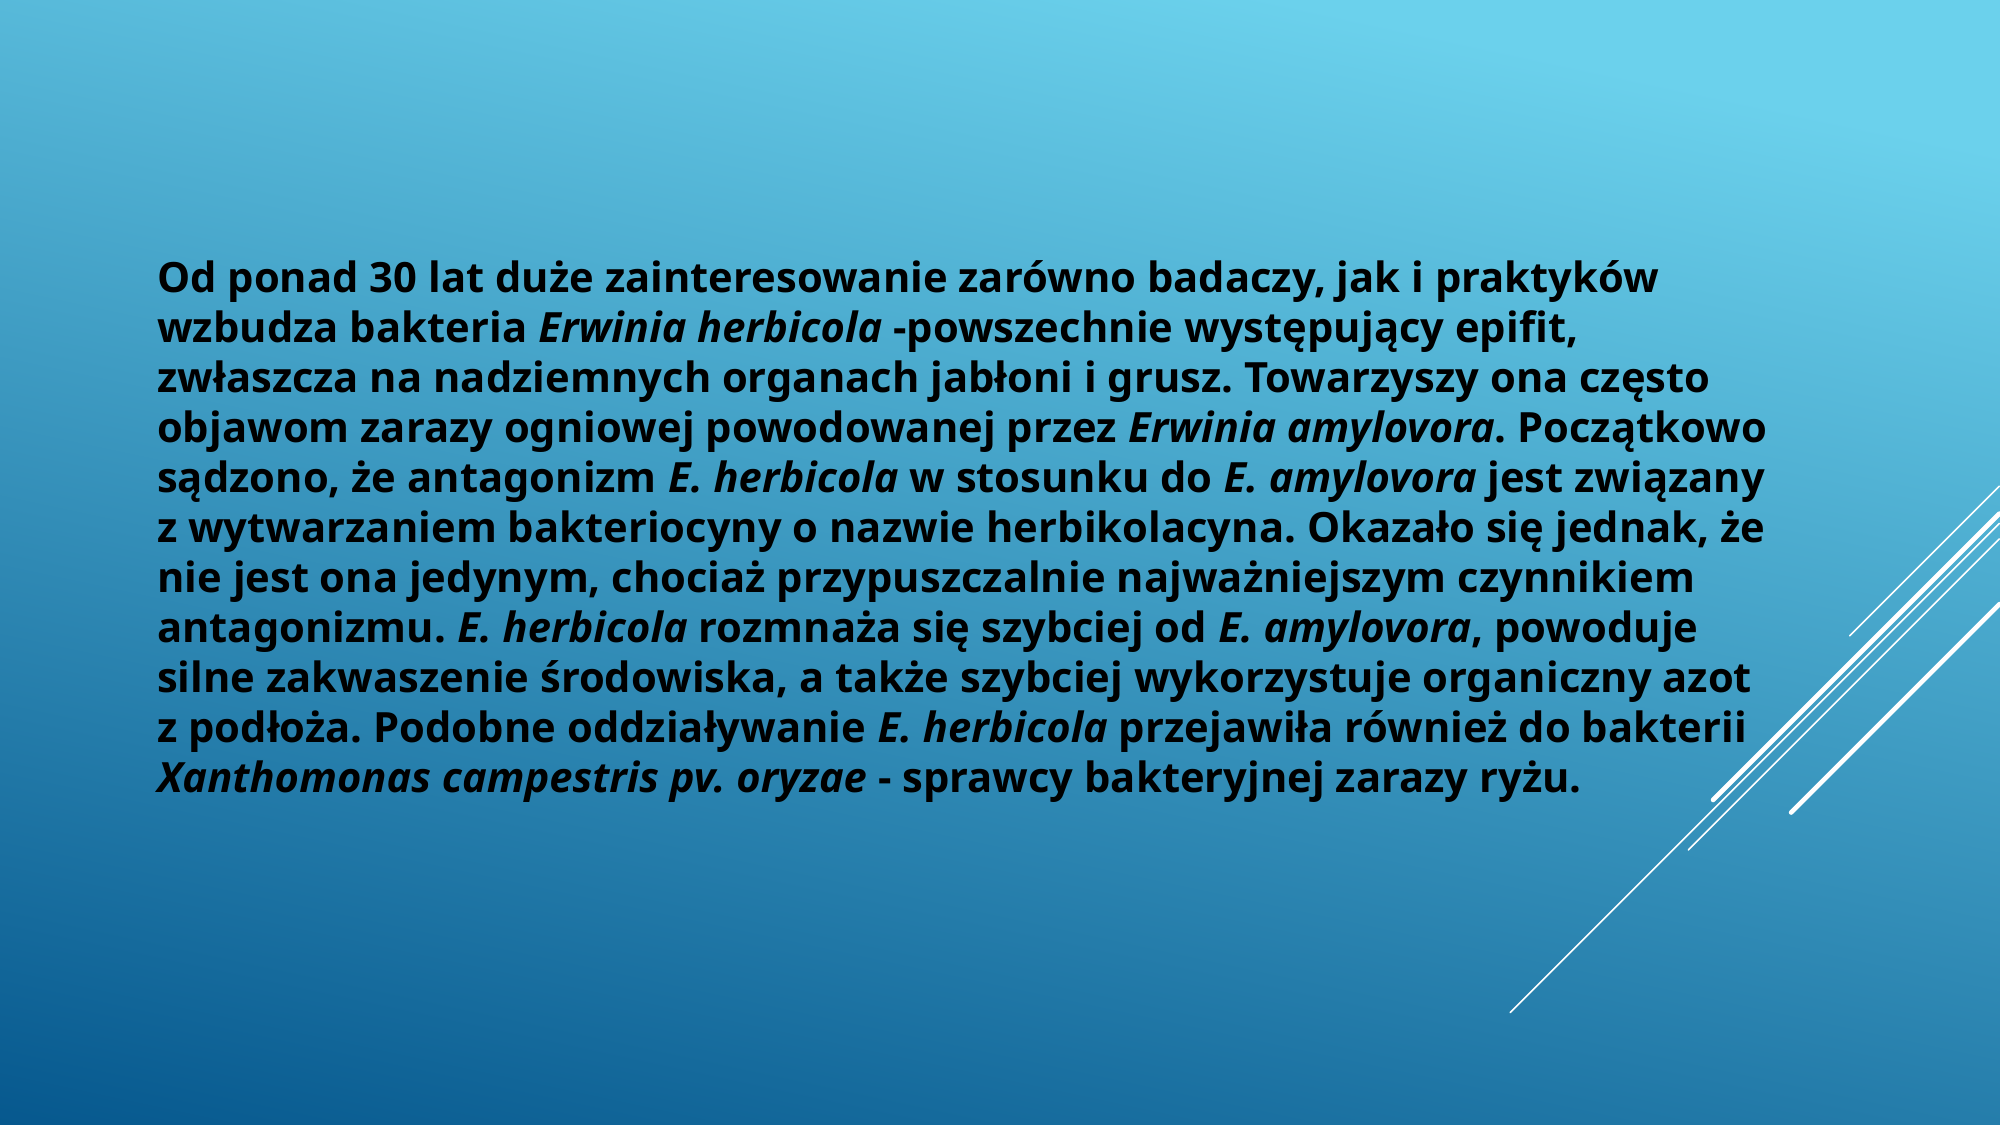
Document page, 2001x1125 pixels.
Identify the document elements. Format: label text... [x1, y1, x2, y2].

text_box Od ponad 30 lat duże zainteresowanie zarówno badaczy, jak i praktyków wzbudza bakteria Erwinia herbicola -powszechnie występujący epifit, zwłaszcza na nadziemnych organach jabłoni i grusz. Towarzyszy ona często objawom zarazy ogniowej powodowanej przez Erwinia amylovora. Początkowo sądzono, że antagonizm E. herbicola w stosunku do E. amylovora jest związany z wytwarzaniem bakteriocyny o nazwie herbikolacyna. Okazało się jednak, że nie jest ona jedynym, chociaż przypuszczalnie najważniejszym czynnikiem antagonizmu. E. herbicola rozmnaża się szybciej od E. amylovora, powoduje silne zakwaszenie środowiska, a także szybciej wykorzystuje organiczny azot z podłoża. Podobne oddziaływanie E. herbicola przejawiła również do bakterii Xanthomonas campestris pv. oryzae - sprawcy bakteryjnej zarazy ryżu. [142, 243, 1796, 808]
